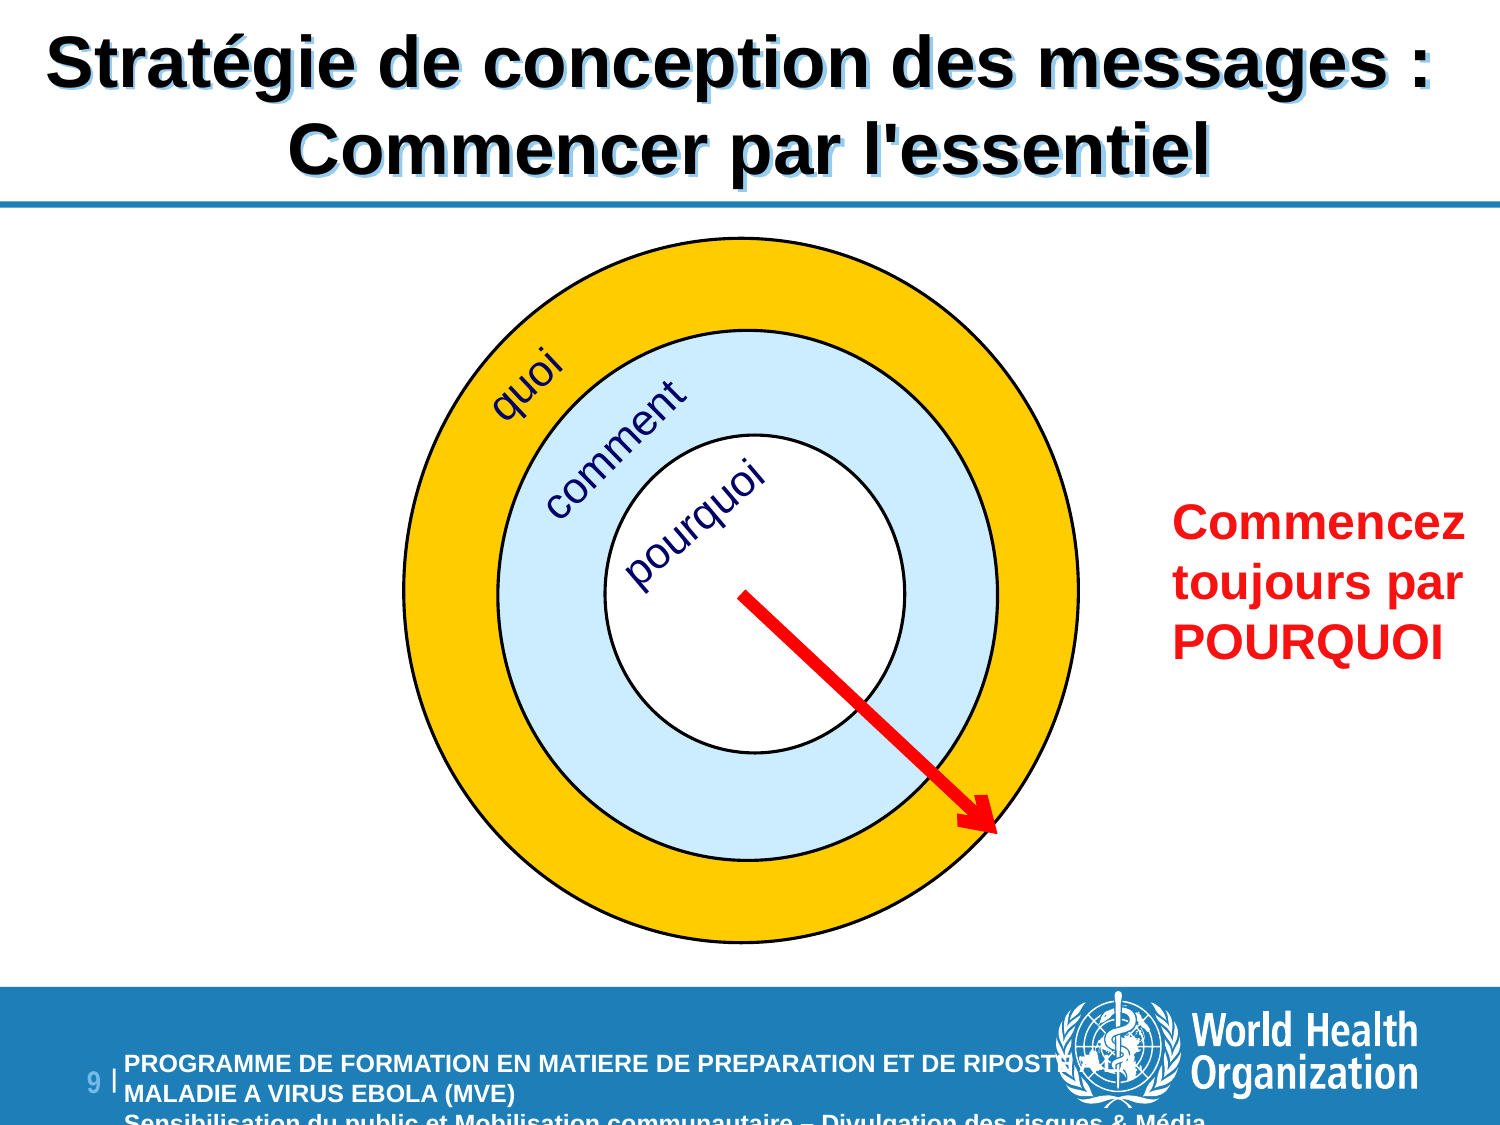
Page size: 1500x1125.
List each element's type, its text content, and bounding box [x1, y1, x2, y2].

title Stratégie de conception des messages : Commencer par l'essentiel [0, 0, 1500, 204]
text_box quoi [449, 311, 598, 455]
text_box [740, 593, 998, 835]
text_box [403, 238, 1079, 943]
text_box pourquoi [602, 439, 782, 604]
text_box [497, 330, 998, 861]
text_box [605, 435, 905, 752]
text_box Commencez toujours par POURQUOI [1172, 489, 1475, 670]
text_box comment [527, 364, 696, 532]
